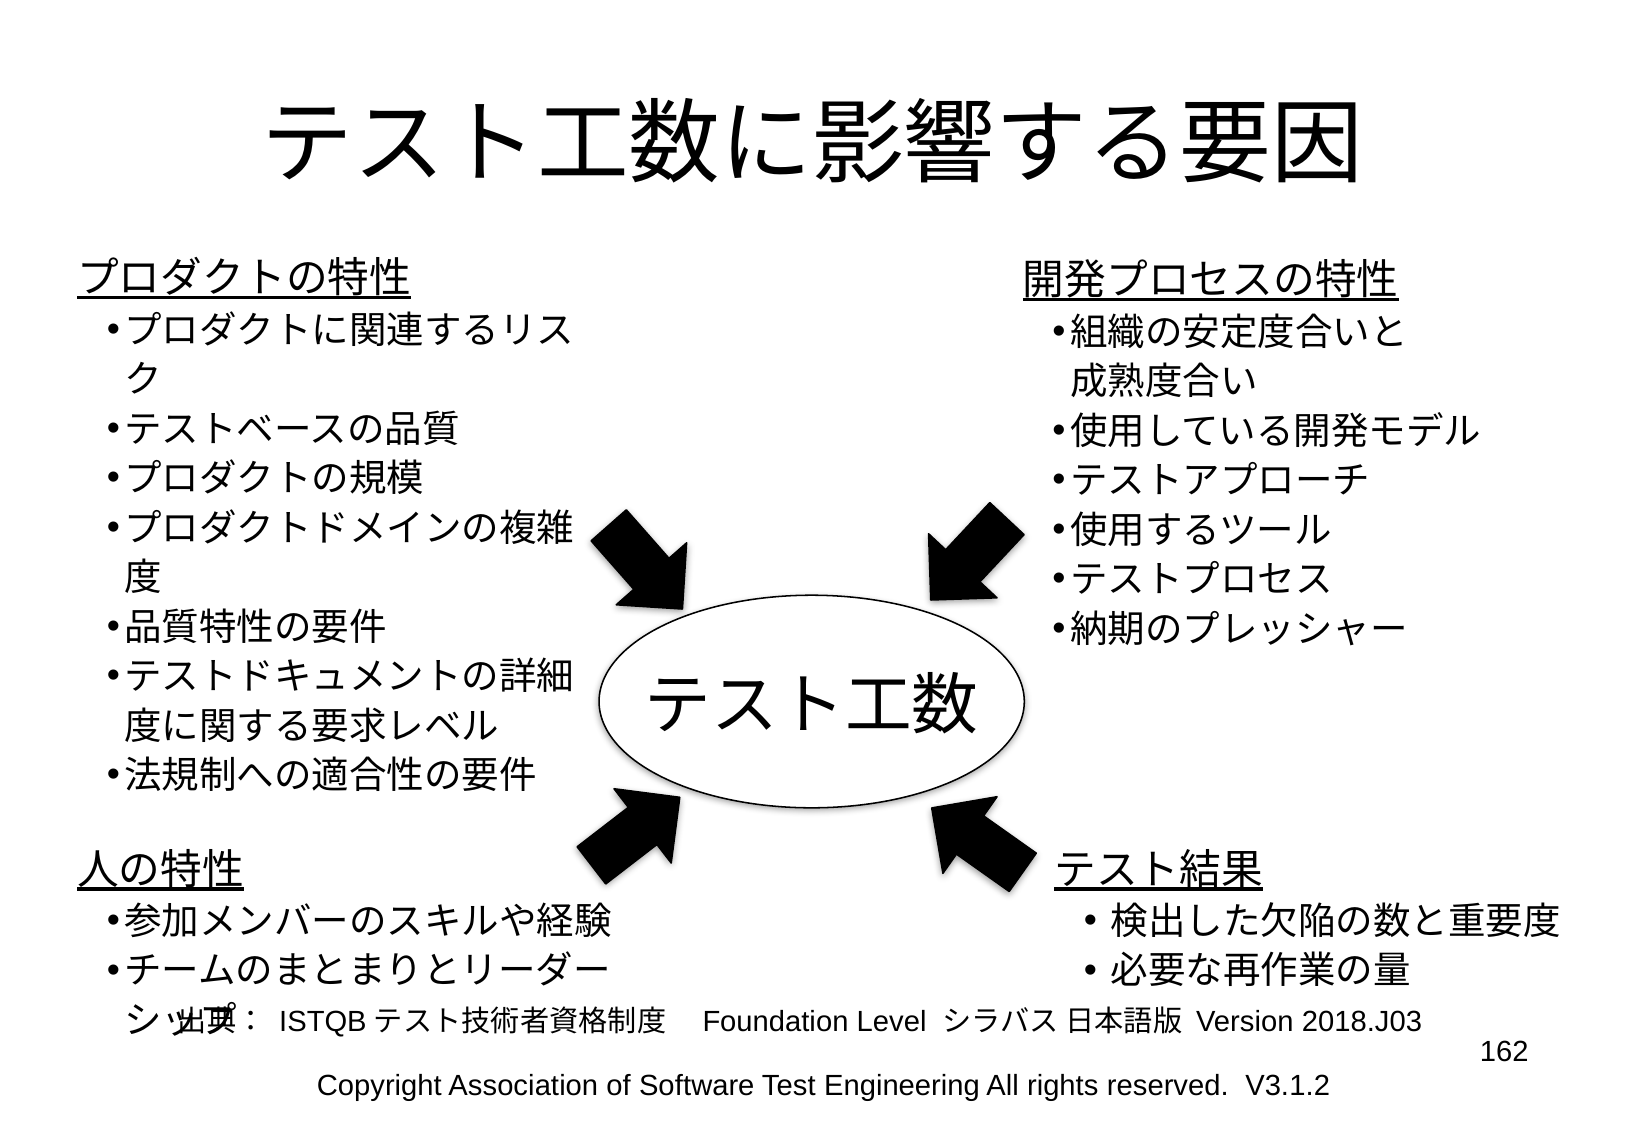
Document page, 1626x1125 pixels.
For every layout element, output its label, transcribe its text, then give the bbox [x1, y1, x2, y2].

text_box プロダクトの特性 プロダクトに関連するリスク テストベースの品質 プロダクトの規模 プロダクトドメインの複雑度 品質特性の要件 テストドキュメントの詳細度に関する要求レベル 法規制への適合性の要件 [62, 238, 612, 804]
text_box [597, 787, 681, 864]
text_box テスト工数 [612, 594, 1026, 809]
text_box 開発プロセスの特性 組織の安定度合いと 成熟度合い 使用している開発モデル テストアプローチ 使用するツール テストプロセス 納期のプレッシャー [1008, 240, 1500, 658]
footer Copyright Association of Software Test Engineering All rights reserved. V3.1.2 [233, 1058, 1416, 1103]
text_box [930, 795, 1037, 893]
title テスト工数に影響する要因 [80, 44, 1544, 233]
slide_number 162 [1164, 1024, 1544, 1103]
text_box [590, 509, 688, 610]
text_box [927, 502, 1025, 601]
text_box テスト結果 検出した欠陥の数と重要度 必要な再作業の量 [1039, 830, 1606, 999]
text_box 出典： ISTQBテスト技術者資格制度 Foundation Level シラバス 日本語版 Version 2018.J03 [115, 995, 1485, 1045]
text_box 人の特性 参加メンバーのスキルや経験 チームのまとまりとリーダーシップ [62, 830, 671, 1049]
